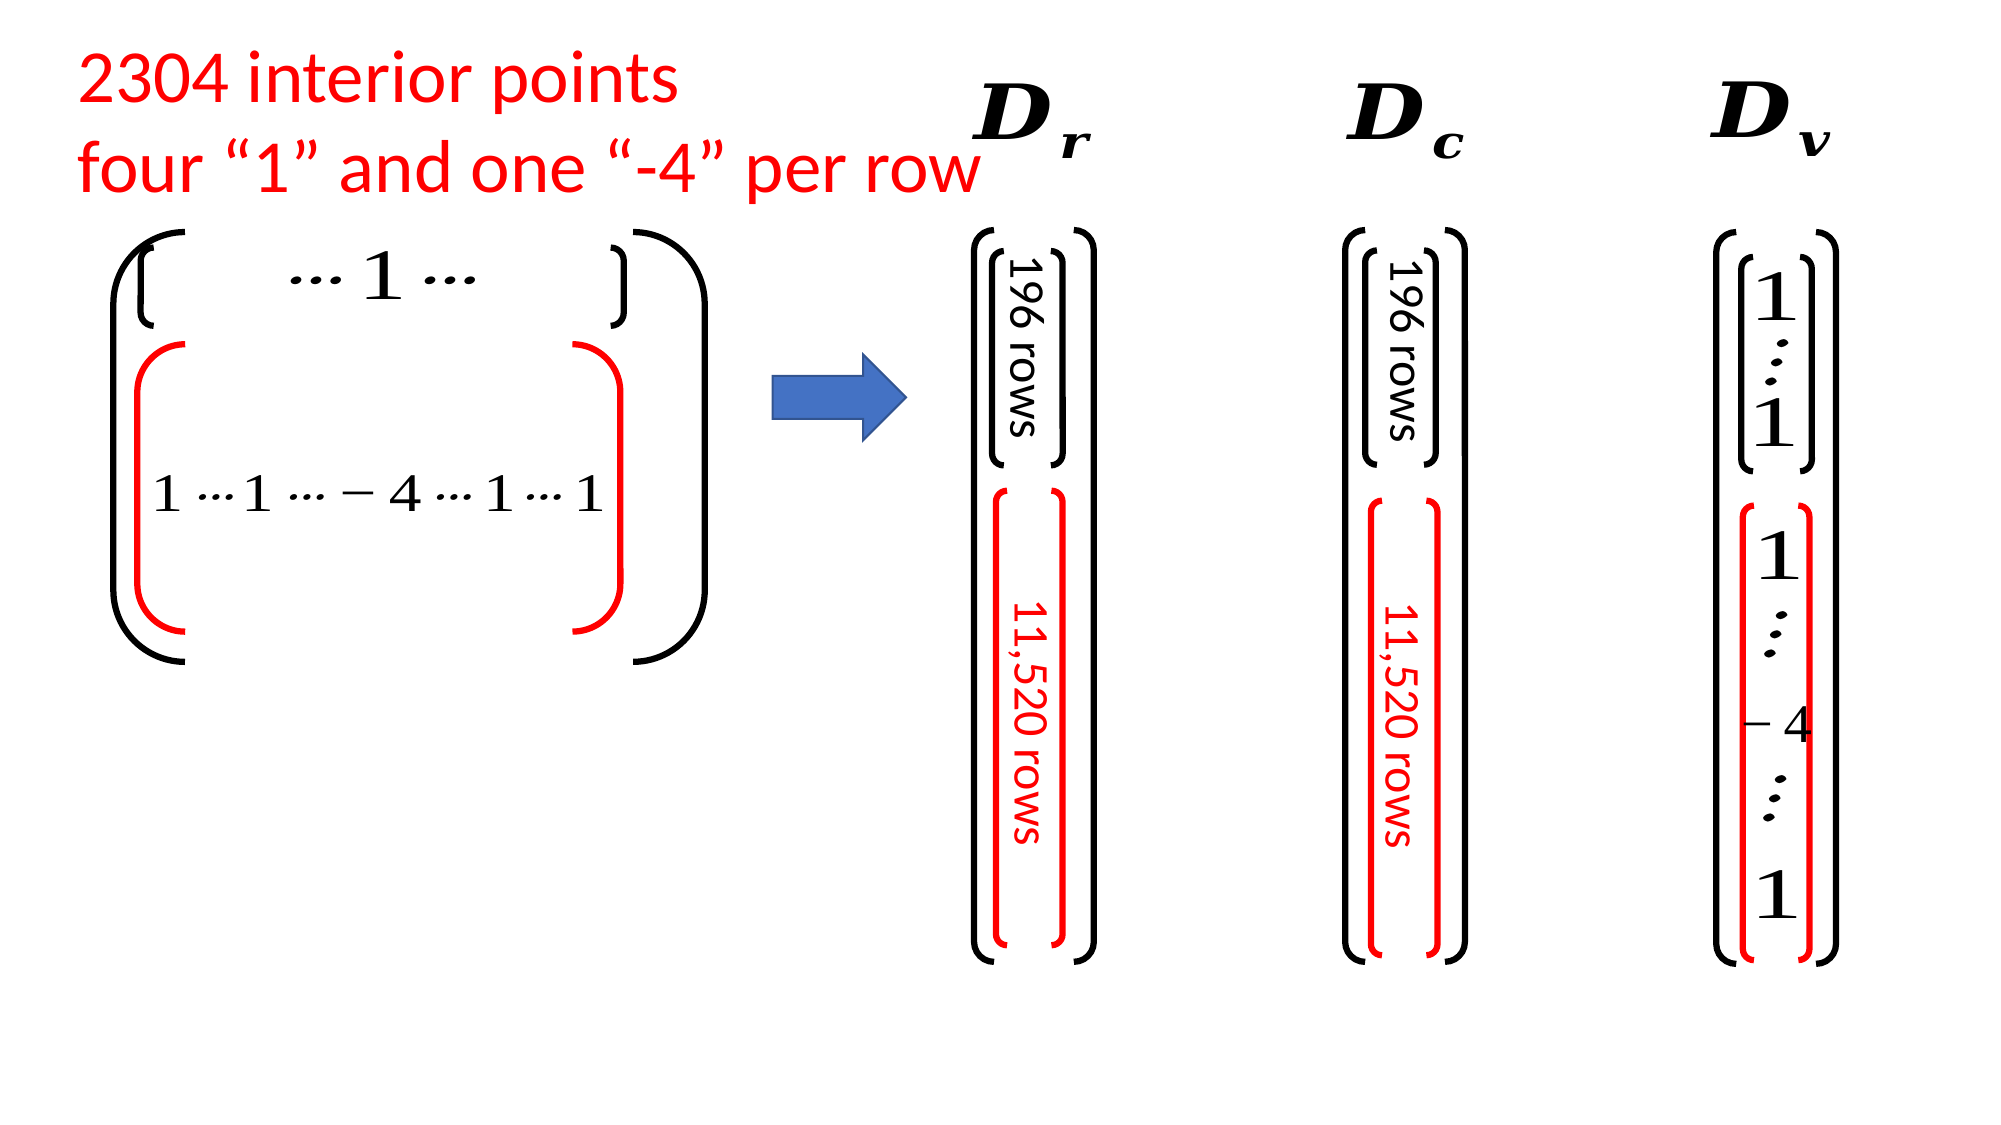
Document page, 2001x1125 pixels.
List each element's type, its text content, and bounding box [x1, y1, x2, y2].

text_box [771, 352, 908, 443]
text_box [1715, 231, 1837, 965]
text_box 196 rows [993, 239, 1068, 464]
text_box [1344, 229, 1466, 963]
text_box 11,520 rows [1368, 586, 1443, 876]
text_box 11,520 rows [997, 583, 1072, 873]
text_box [1740, 256, 1813, 472]
text_box [1364, 250, 1373, 465]
text_box [1370, 876, 1439, 956]
text_box 196 rows [1373, 243, 1448, 474]
text_box [1742, 505, 1810, 961]
text_box [995, 490, 1064, 946]
text_box [140, 246, 625, 327]
text_box [112, 231, 706, 663]
text_box [136, 343, 621, 633]
text_box 2304 interior points four “1” and one “-4” per row [63, 20, 1347, 216]
text_box [1370, 500, 1439, 586]
text_box [973, 229, 1095, 963]
